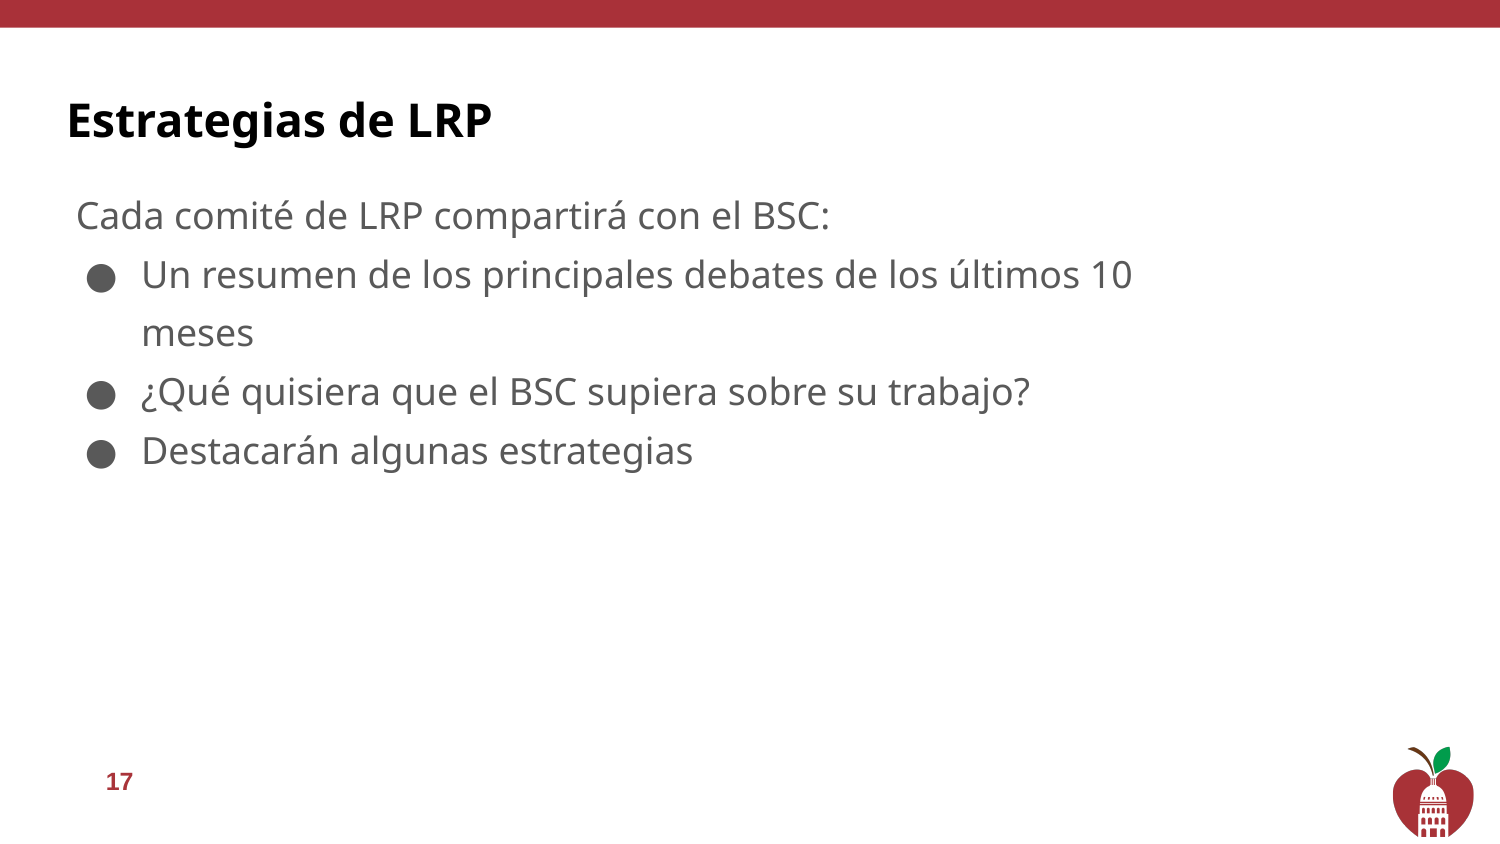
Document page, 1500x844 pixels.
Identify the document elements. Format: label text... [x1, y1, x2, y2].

slide_number 17 [58, 749, 149, 814]
picture [1385, 744, 1481, 839]
list Cada comité de LRP compartirá con el BSC: Un resumen de los principales debates de los últimos 10 meses ¿Qué quisiera que el BSC supiera sobre su trabajo? Destacarán algunas estrategias [51, 166, 1219, 728]
title Estrategias de LRP [51, 72, 1449, 167]
text_box [0, 0, 1500, 28]
